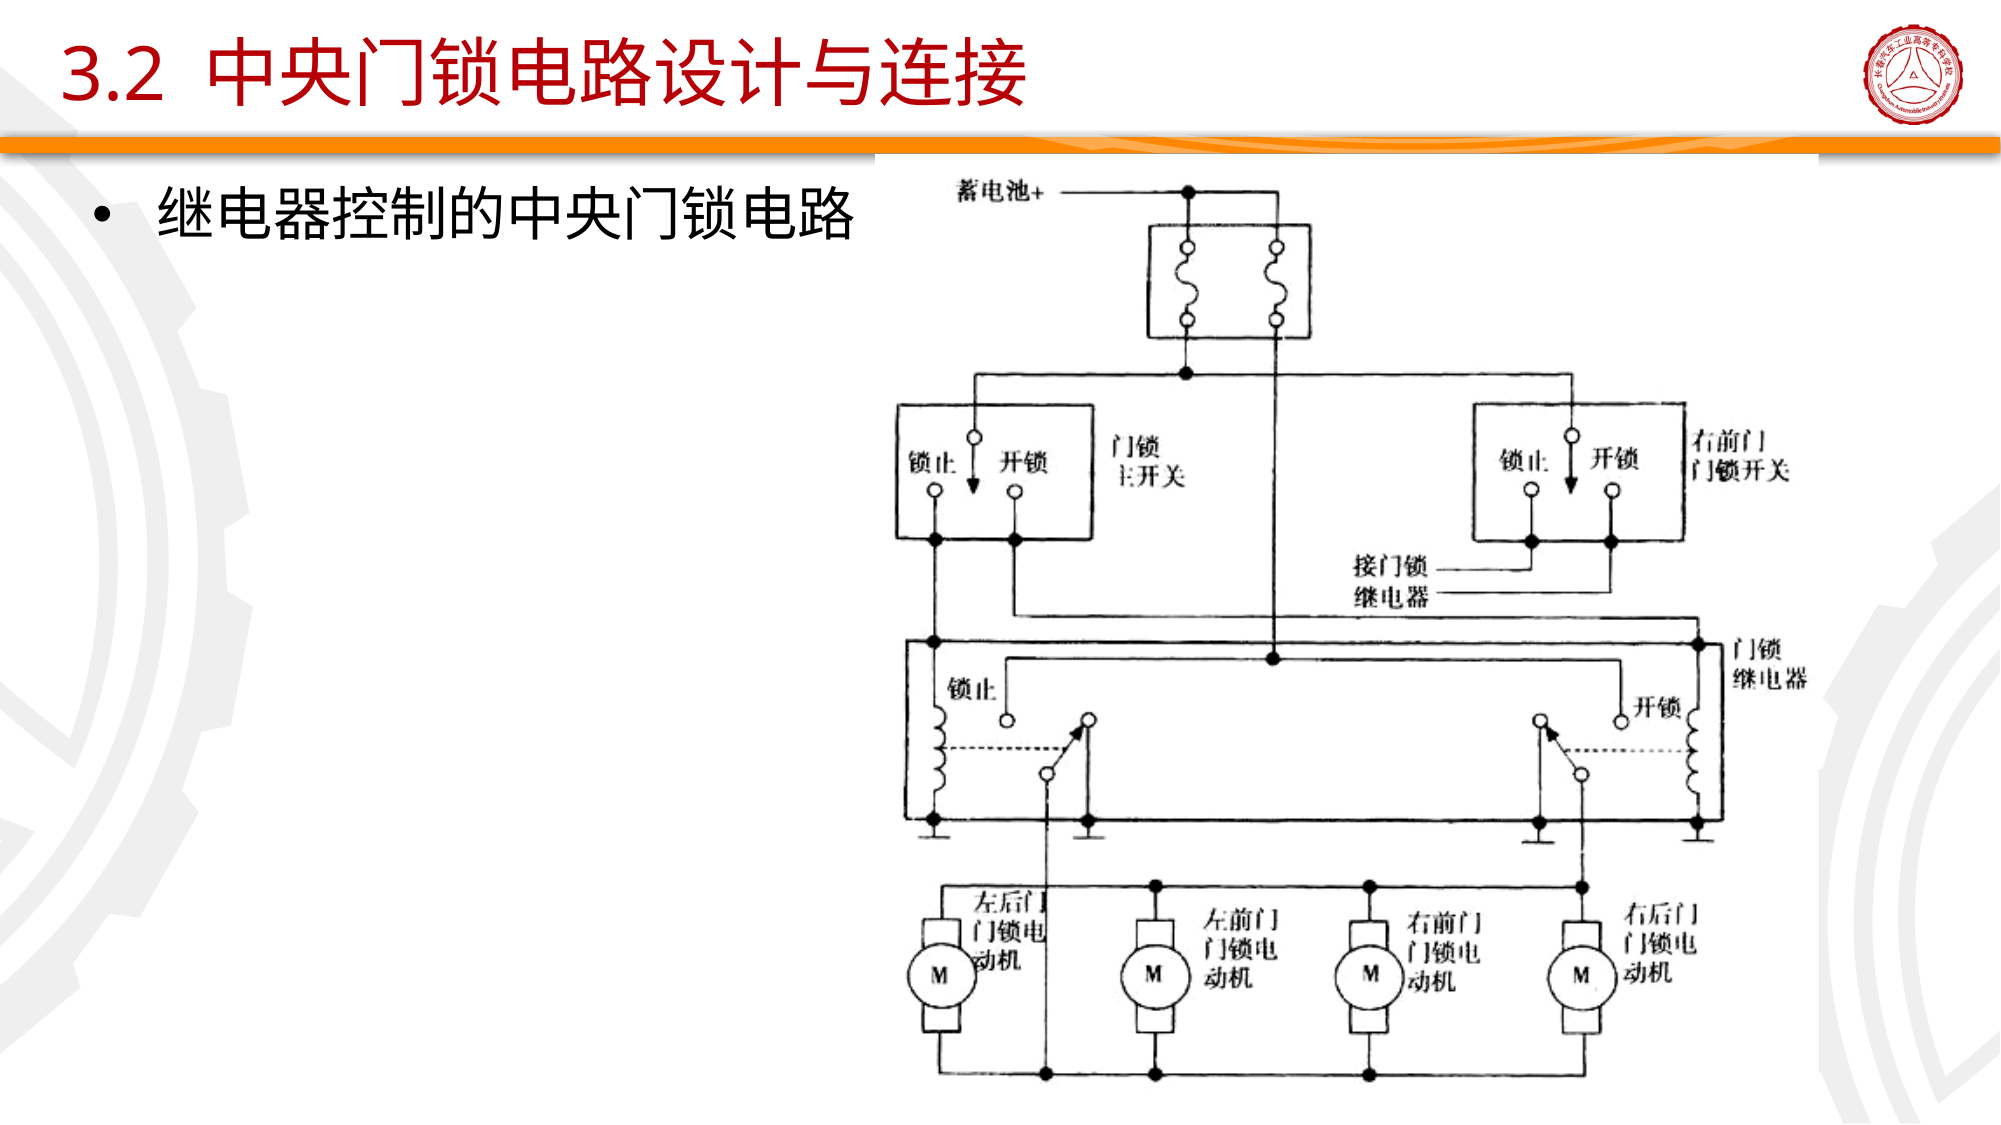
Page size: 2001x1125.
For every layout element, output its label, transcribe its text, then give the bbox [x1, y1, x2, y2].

picture [874, 154, 1819, 1105]
list 继电器控制的中央门锁电路 [77, 177, 874, 261]
picture [1863, 24, 1963, 125]
title 3.2 中央门锁电路设计与连接 [45, 28, 1554, 128]
